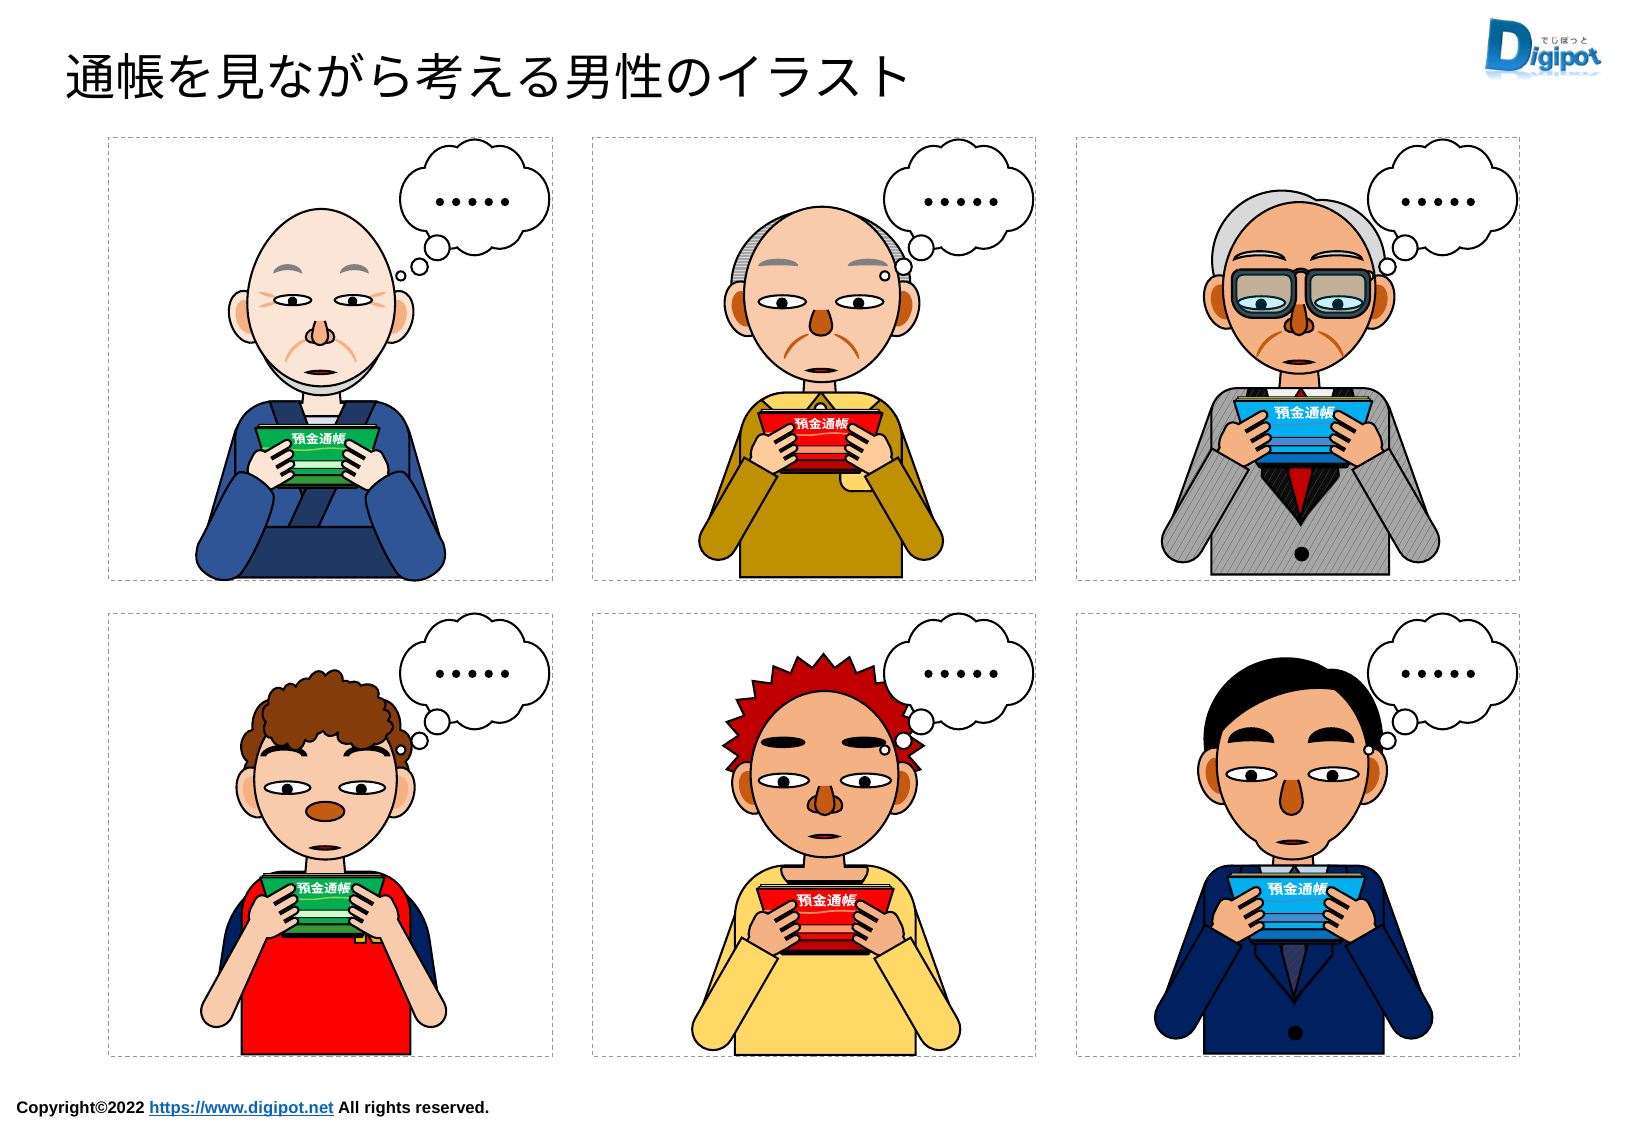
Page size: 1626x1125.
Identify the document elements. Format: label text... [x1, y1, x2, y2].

picture [1485, 18, 1602, 82]
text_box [675, 613, 1034, 1055]
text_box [180, 139, 550, 583]
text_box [684, 139, 1034, 578]
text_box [1144, 139, 1518, 575]
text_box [1137, 613, 1518, 1054]
text_box 通帳を見ながら考える男性のイラスト [50, 38, 929, 113]
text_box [177, 613, 550, 1055]
